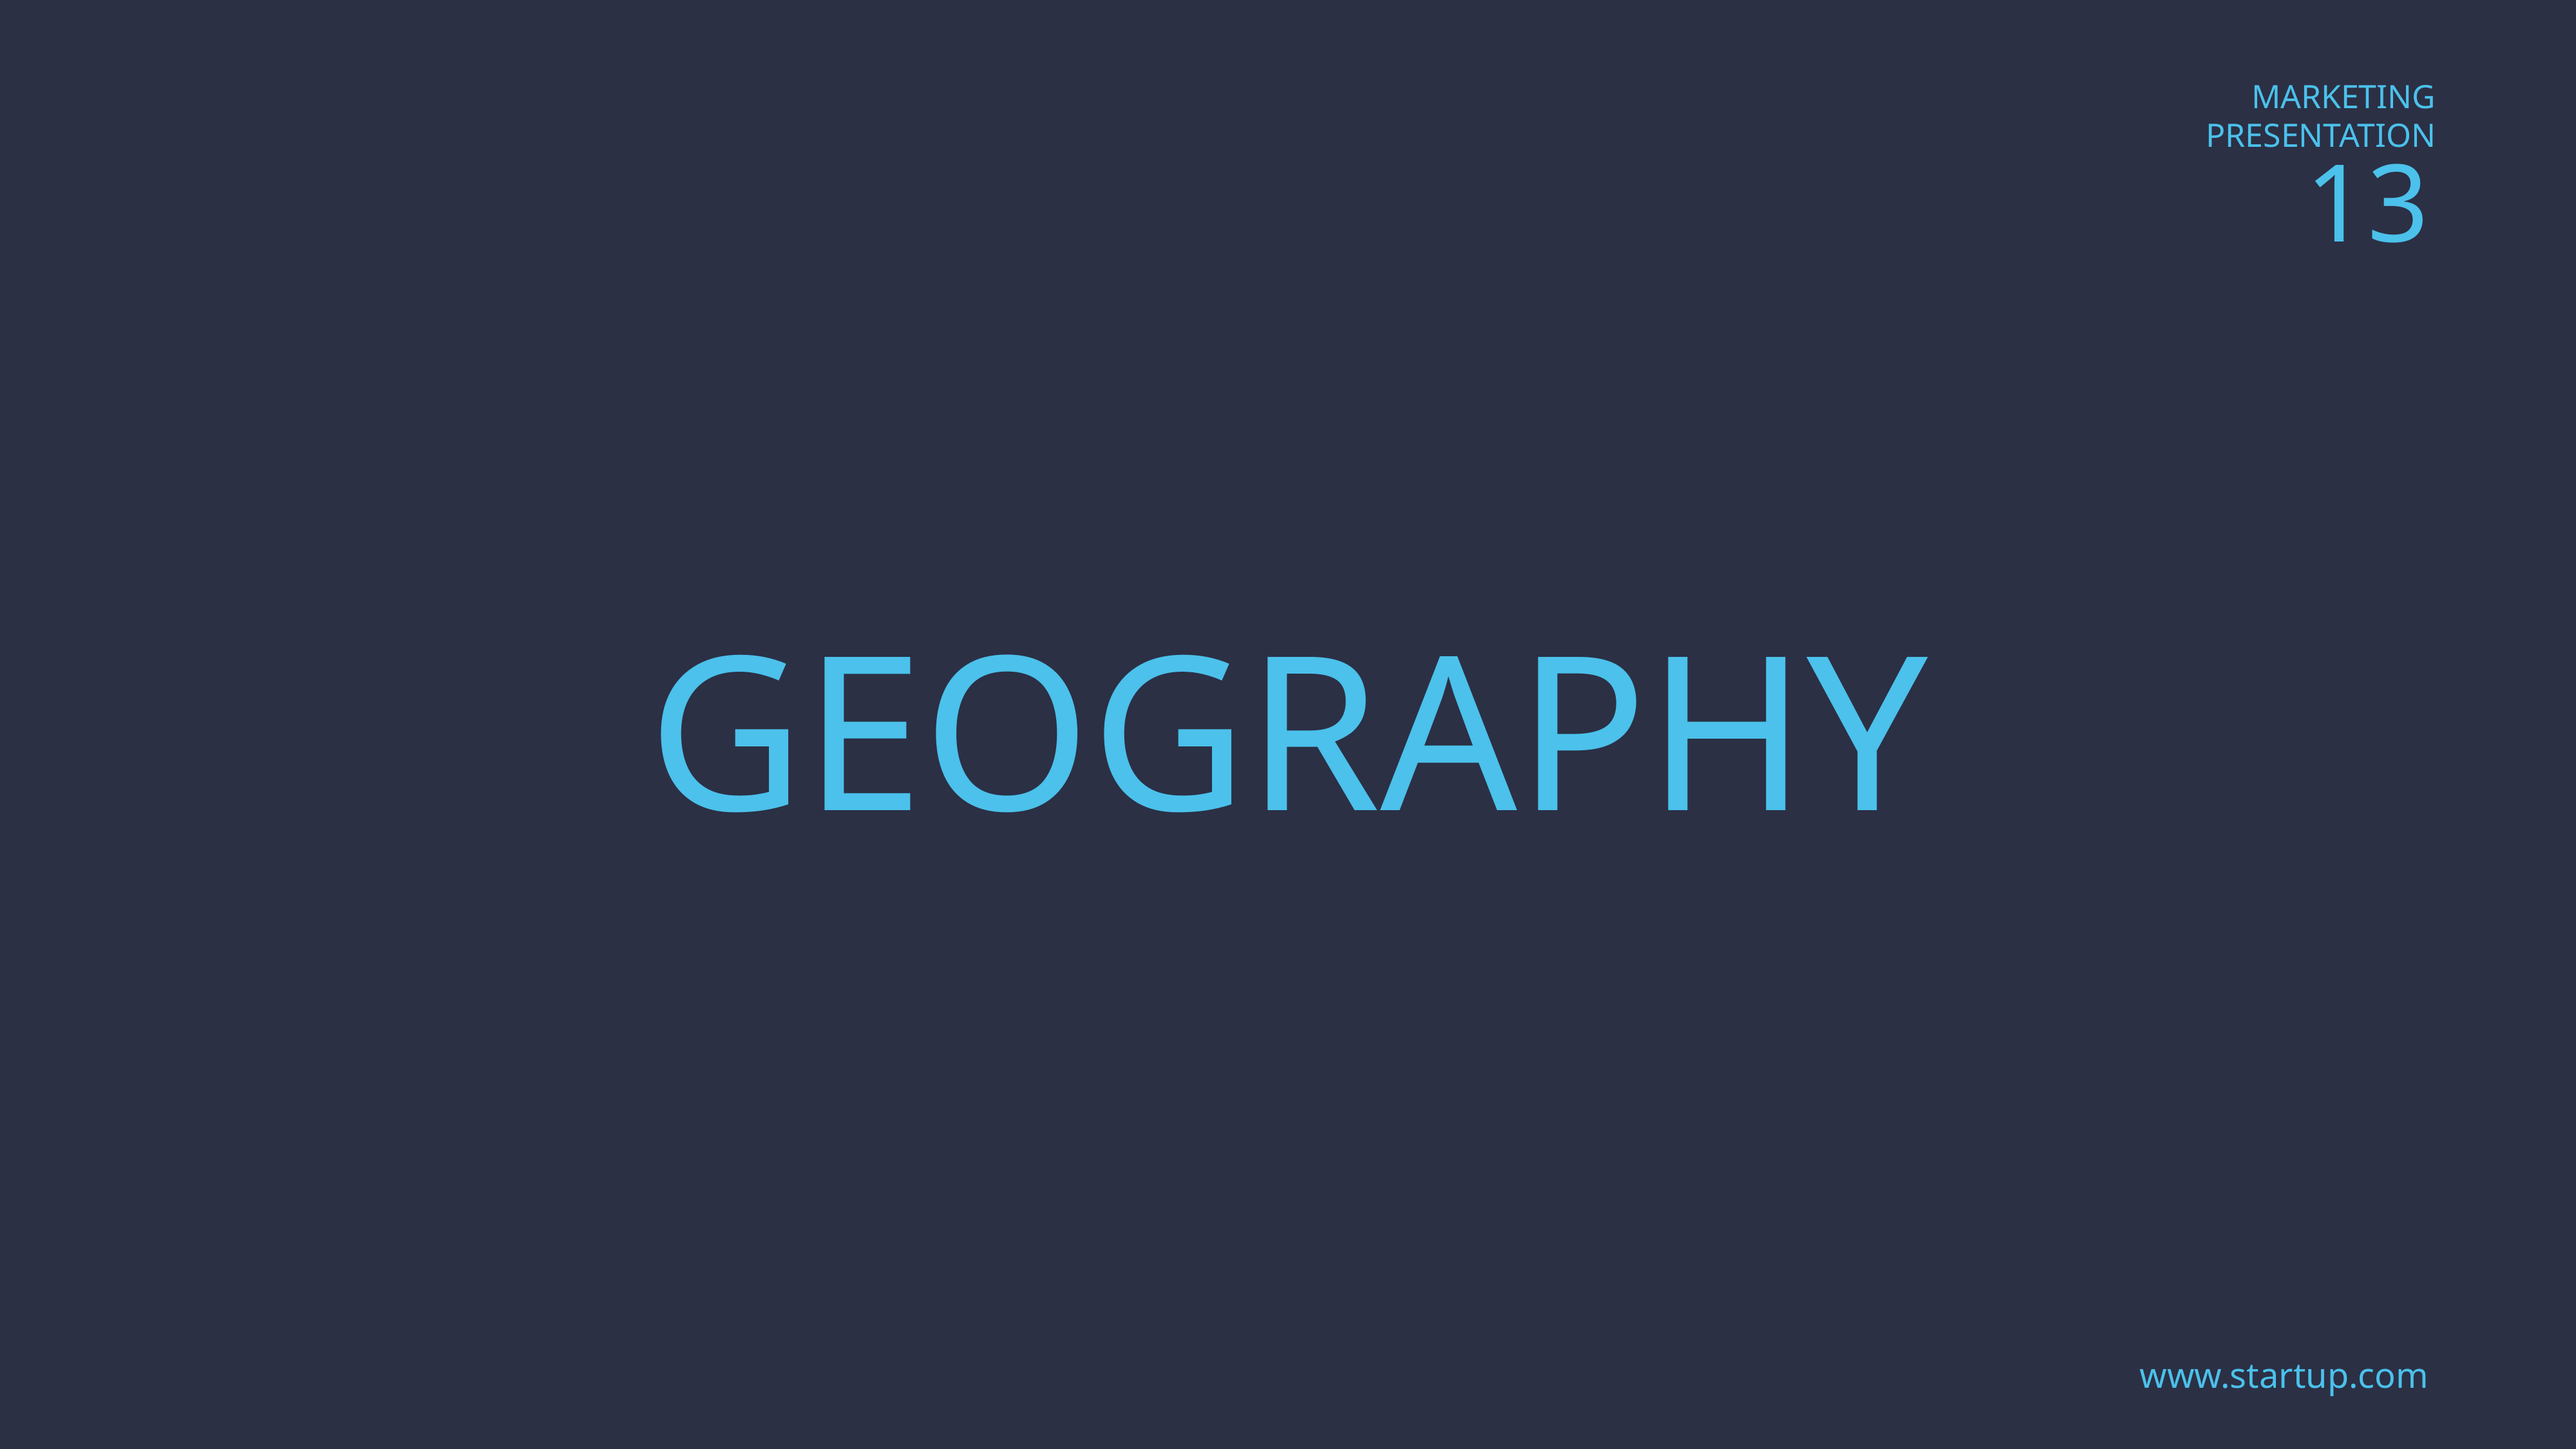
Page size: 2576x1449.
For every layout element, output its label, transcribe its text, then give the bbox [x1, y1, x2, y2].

text_box GEOGRAPHY [648, 596, 1928, 854]
